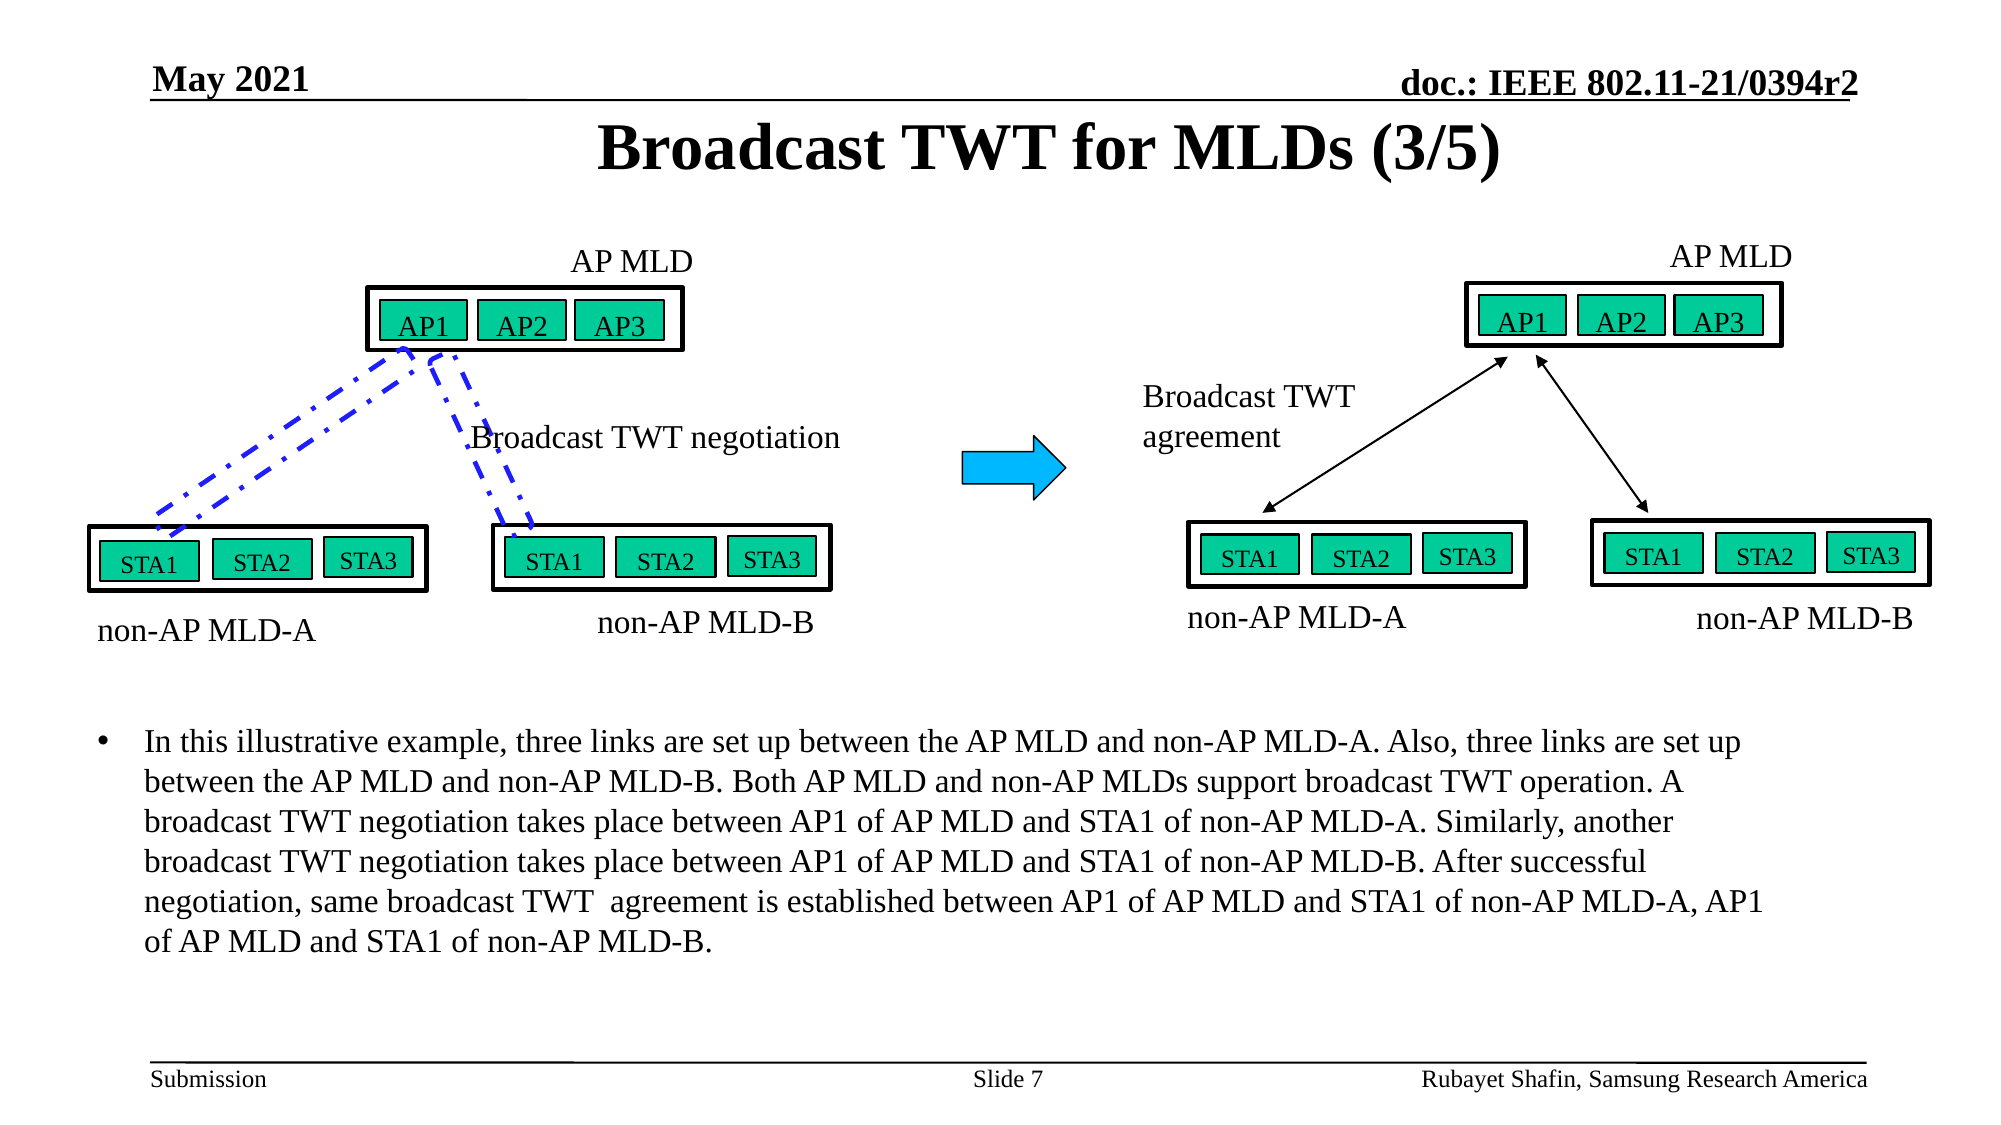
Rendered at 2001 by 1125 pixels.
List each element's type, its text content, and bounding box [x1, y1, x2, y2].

list In this illustrative example, three links are set up between the AP MLD and non-AP MLD-A. Also, three links are set up between the AP MLD and non-AP MLD-B. Both AP MLD and non-AP MLDs support broadcast TWT operation. A broadcast TWT negotiation takes place between AP1 of AP MLD and STA1 of non-AP MLD-A. Similarly, another broadcast TWT negotiation takes place between AP1 of AP MLD and STA1 of non-AP MLD-B. After successful negotiation, same broadcast TWT agreement is established between AP1 of AP MLD and STA1 of non-AP MLD-A, AP1 of AP MLD and STA1 of non-AP MLD-B. [81, 711, 1783, 1049]
footer Rubayet Shafin, Samsung Research America [1171, 1061, 1869, 1093]
title Broadcast TWT for MLDs (3/5) [199, 55, 1900, 226]
slide_number Slide 7 [950, 1061, 1067, 1123]
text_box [7, 227, 1965, 657]
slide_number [152, 54, 563, 100]
